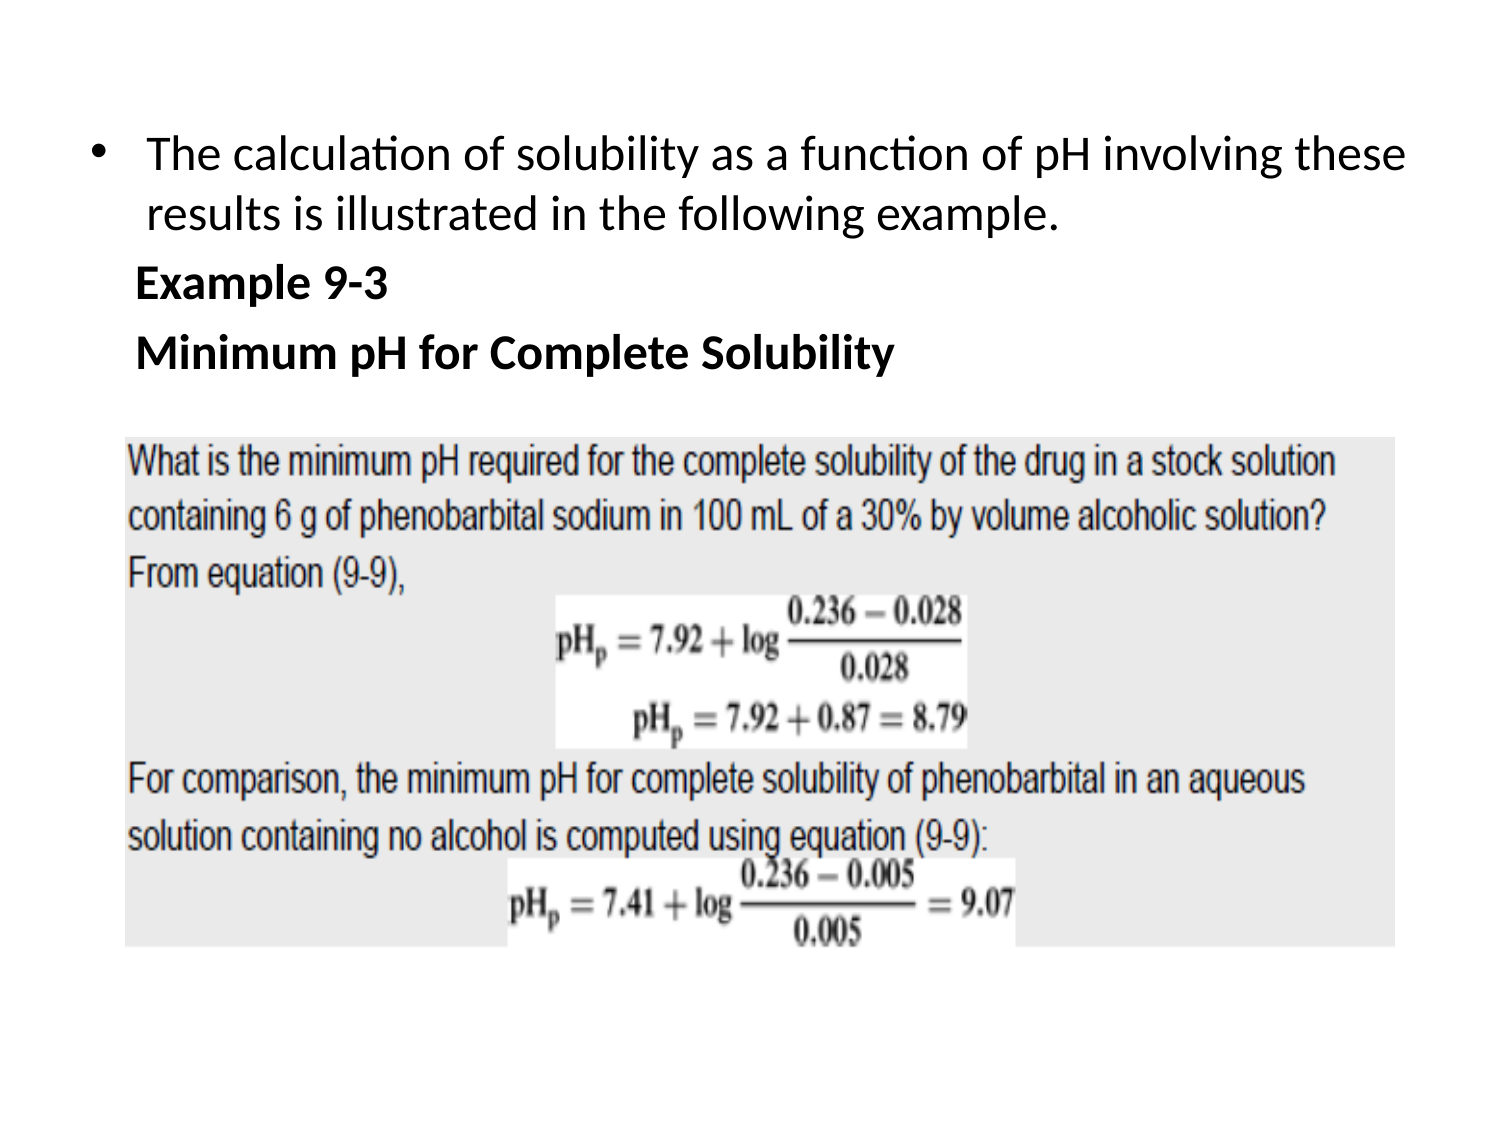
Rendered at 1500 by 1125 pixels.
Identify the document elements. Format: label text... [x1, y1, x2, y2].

list The calculation of solubility as a function of pH involving these results is illustrated in the following example. Example 9-3 Minimum pH for Complete Solubility [75, 112, 1425, 1005]
picture [124, 437, 1395, 951]
